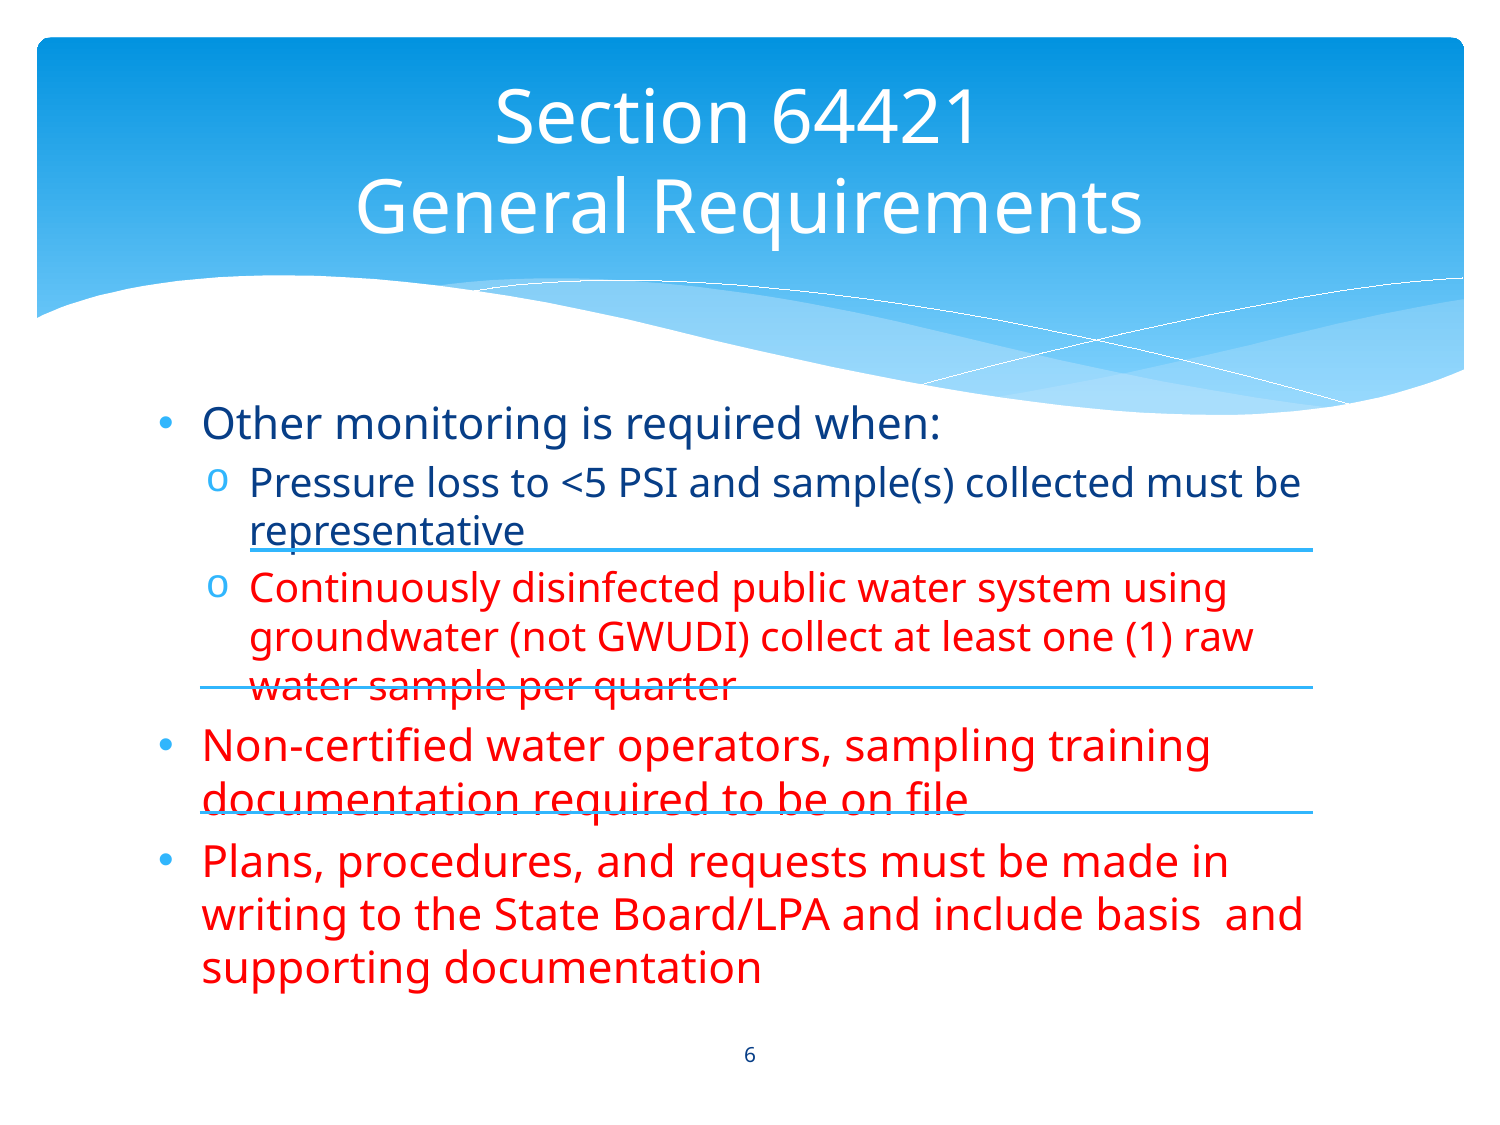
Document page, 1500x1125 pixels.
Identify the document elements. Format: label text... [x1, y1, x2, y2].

list Other monitoring is required when: Pressure loss to <5 PSI and sample(s) collected must be representative Continuously disinfected public water system using groundwater (not GWUDI) collect at least one (1) raw water sample per quarter Non-certified water operators, sampling training documentation required to be on file Plans, procedures, and requests must be made in writing to the State Board/LPA and include basis and supporting documentation [143, 387, 1359, 1005]
slide_number 6 [654, 1025, 846, 1086]
title Section 64421 General Requirements [75, 55, 1425, 261]
